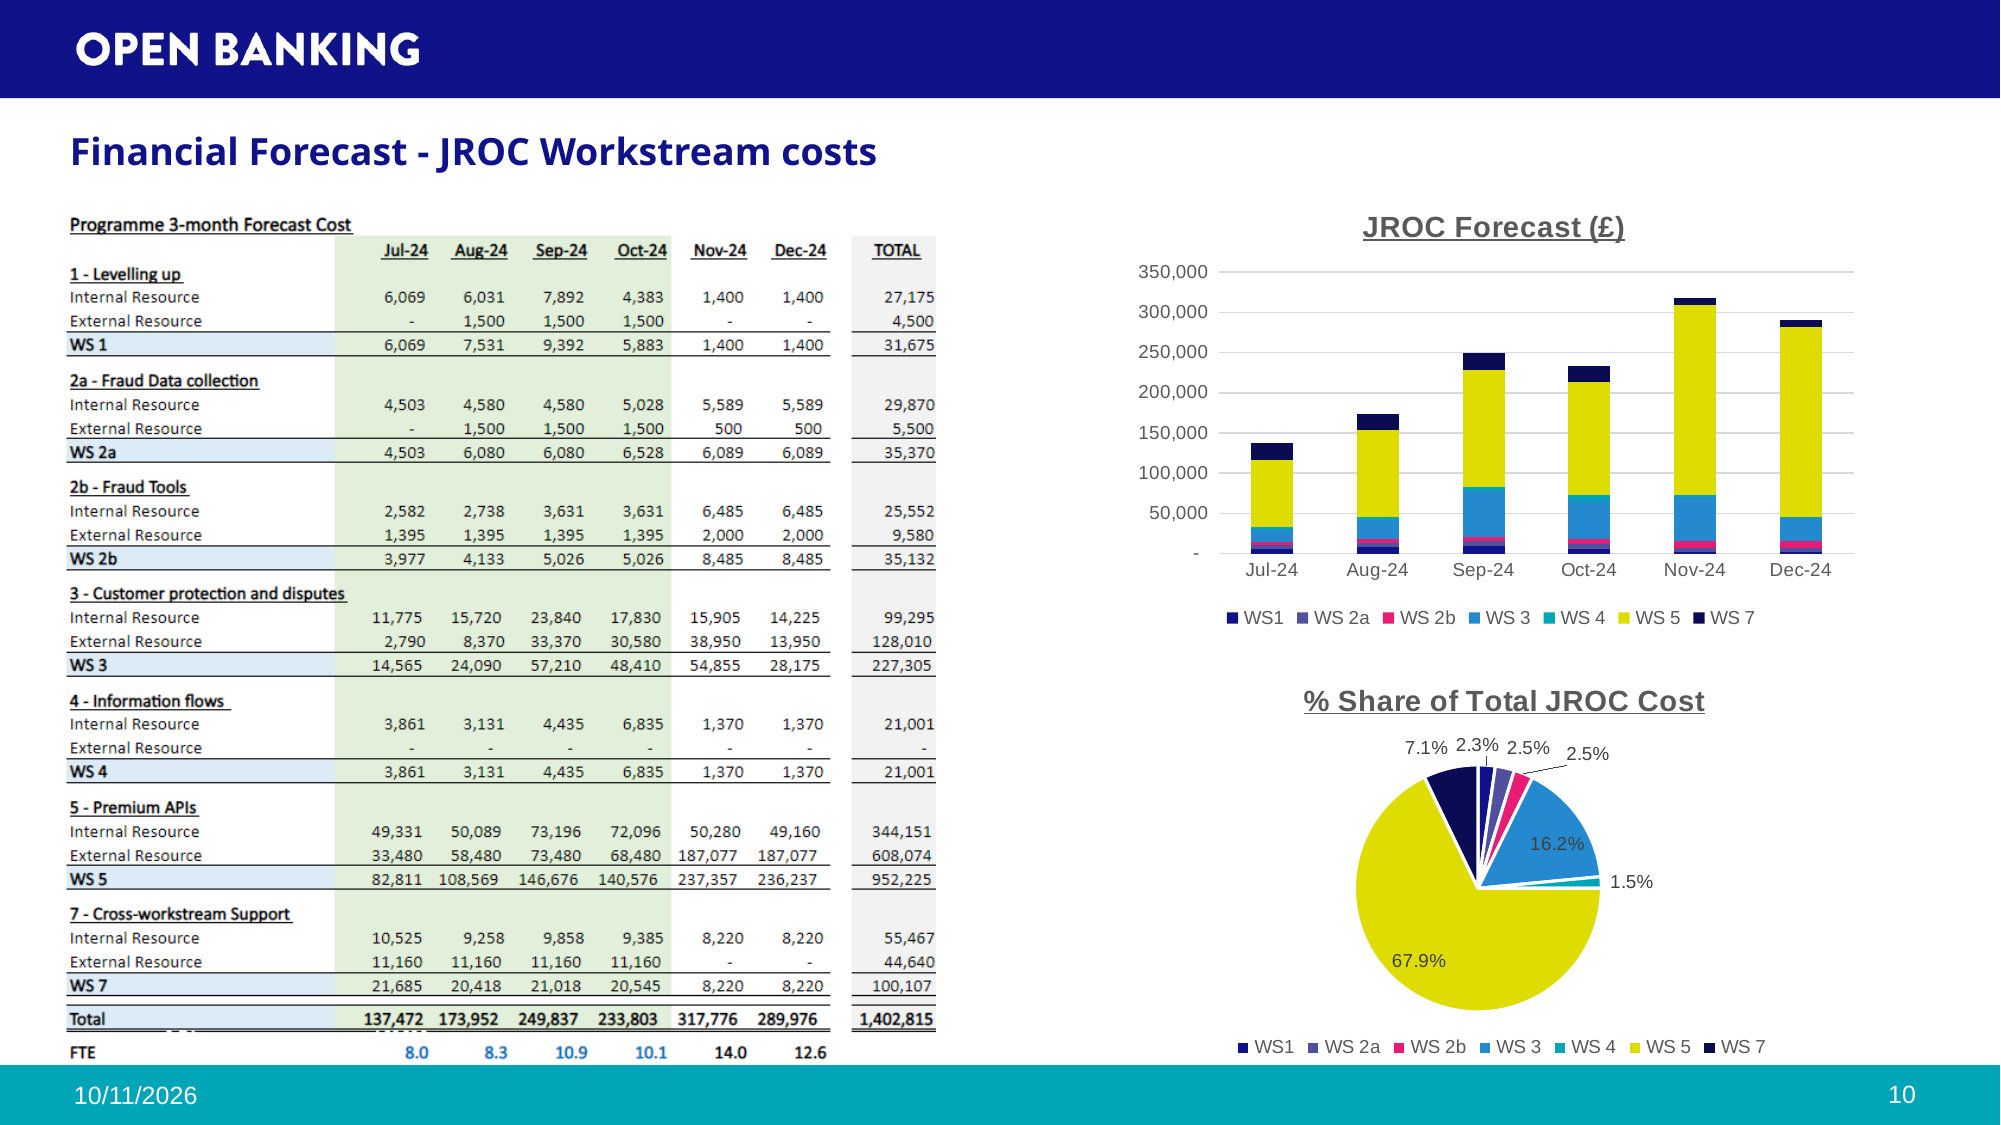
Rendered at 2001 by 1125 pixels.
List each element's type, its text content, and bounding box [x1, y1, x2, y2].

slide_number 10 [1412, 1064, 1932, 1124]
footer [662, 1064, 1338, 1124]
title Financial Forecast - JROC Workstream costs [54, 125, 1629, 207]
chart [1118, 659, 1891, 1065]
chart [1118, 184, 1869, 635]
picture [63, 207, 936, 1062]
picture [43, 0, 452, 99]
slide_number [59, 1065, 509, 1125]
